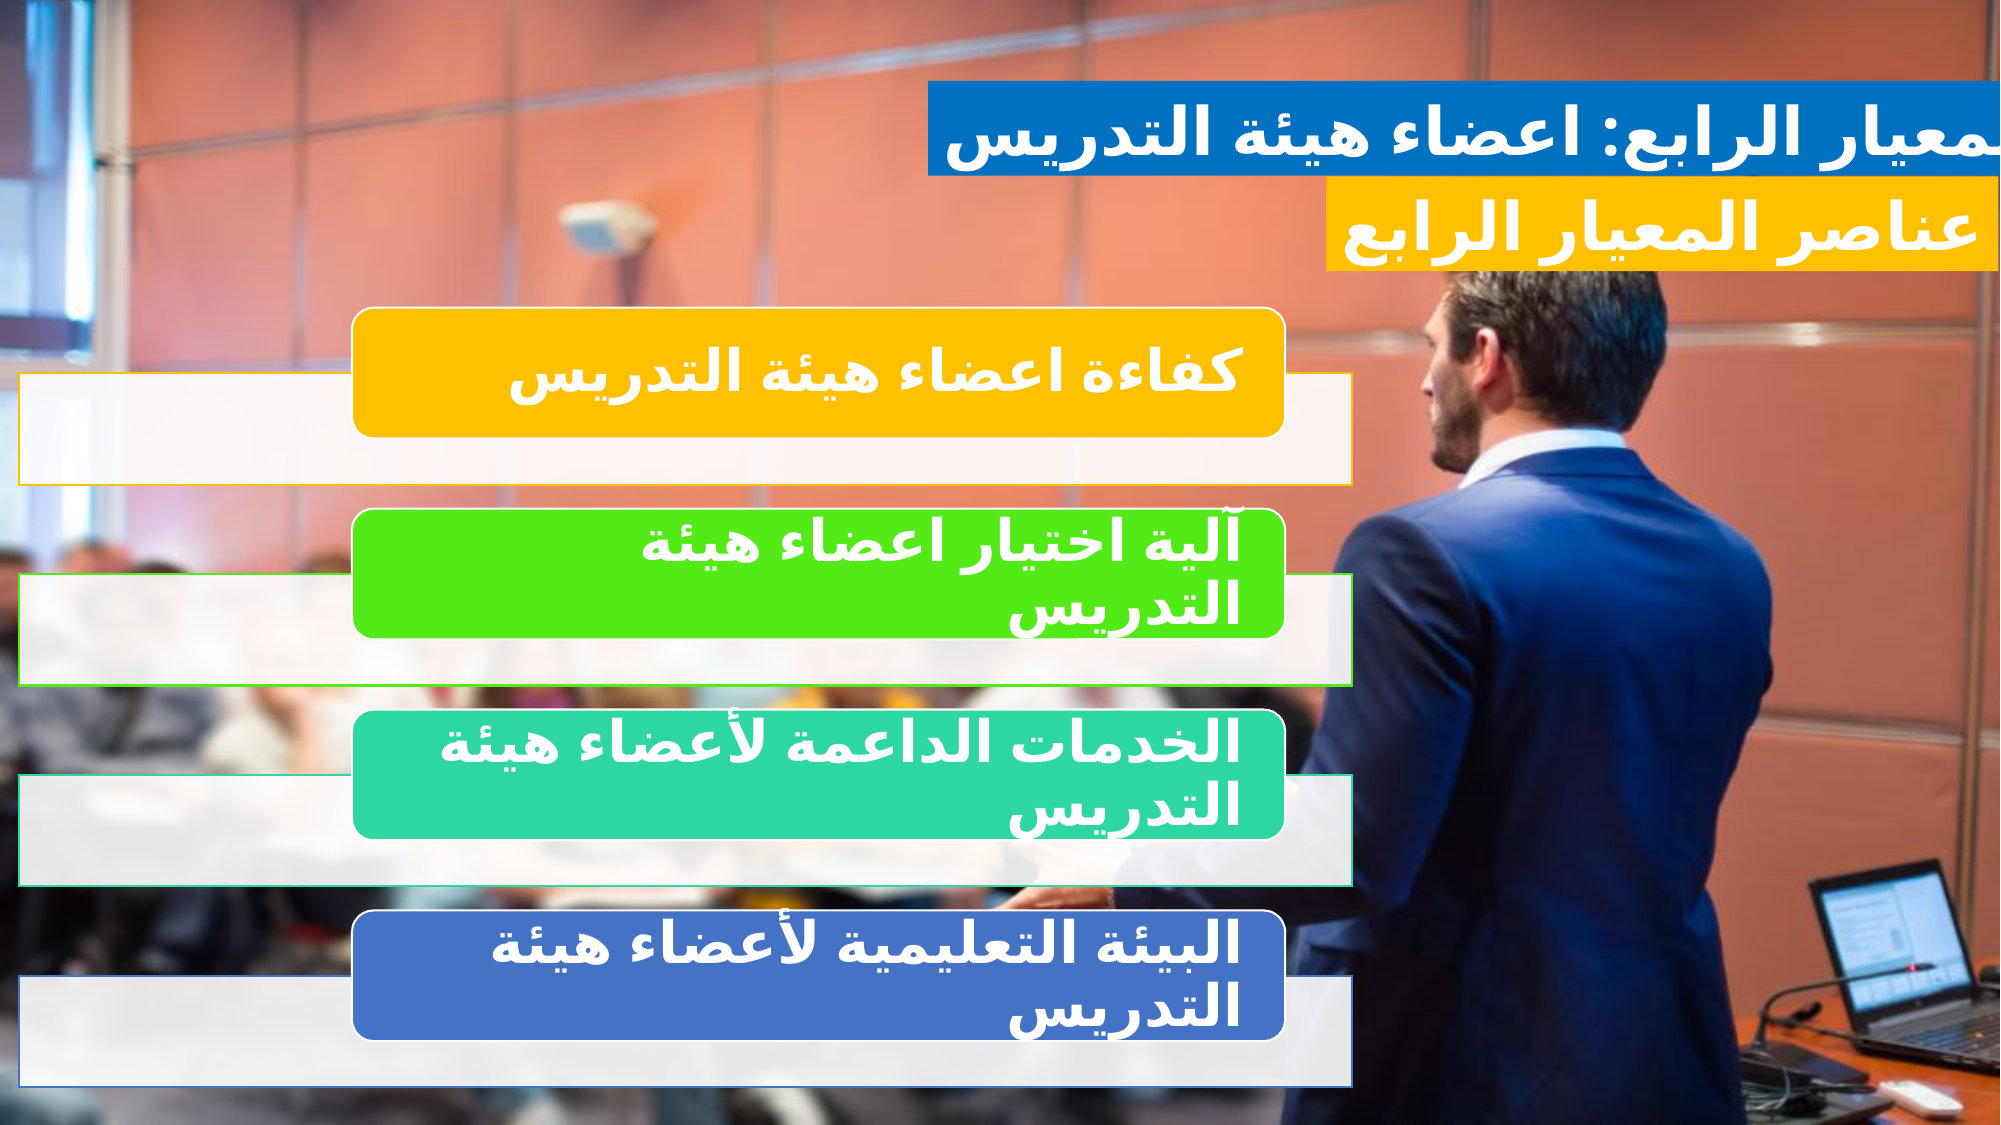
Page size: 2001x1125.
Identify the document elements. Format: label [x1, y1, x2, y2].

text_box [18, 302, 1352, 1093]
picture [0, 0, 2000, 1125]
